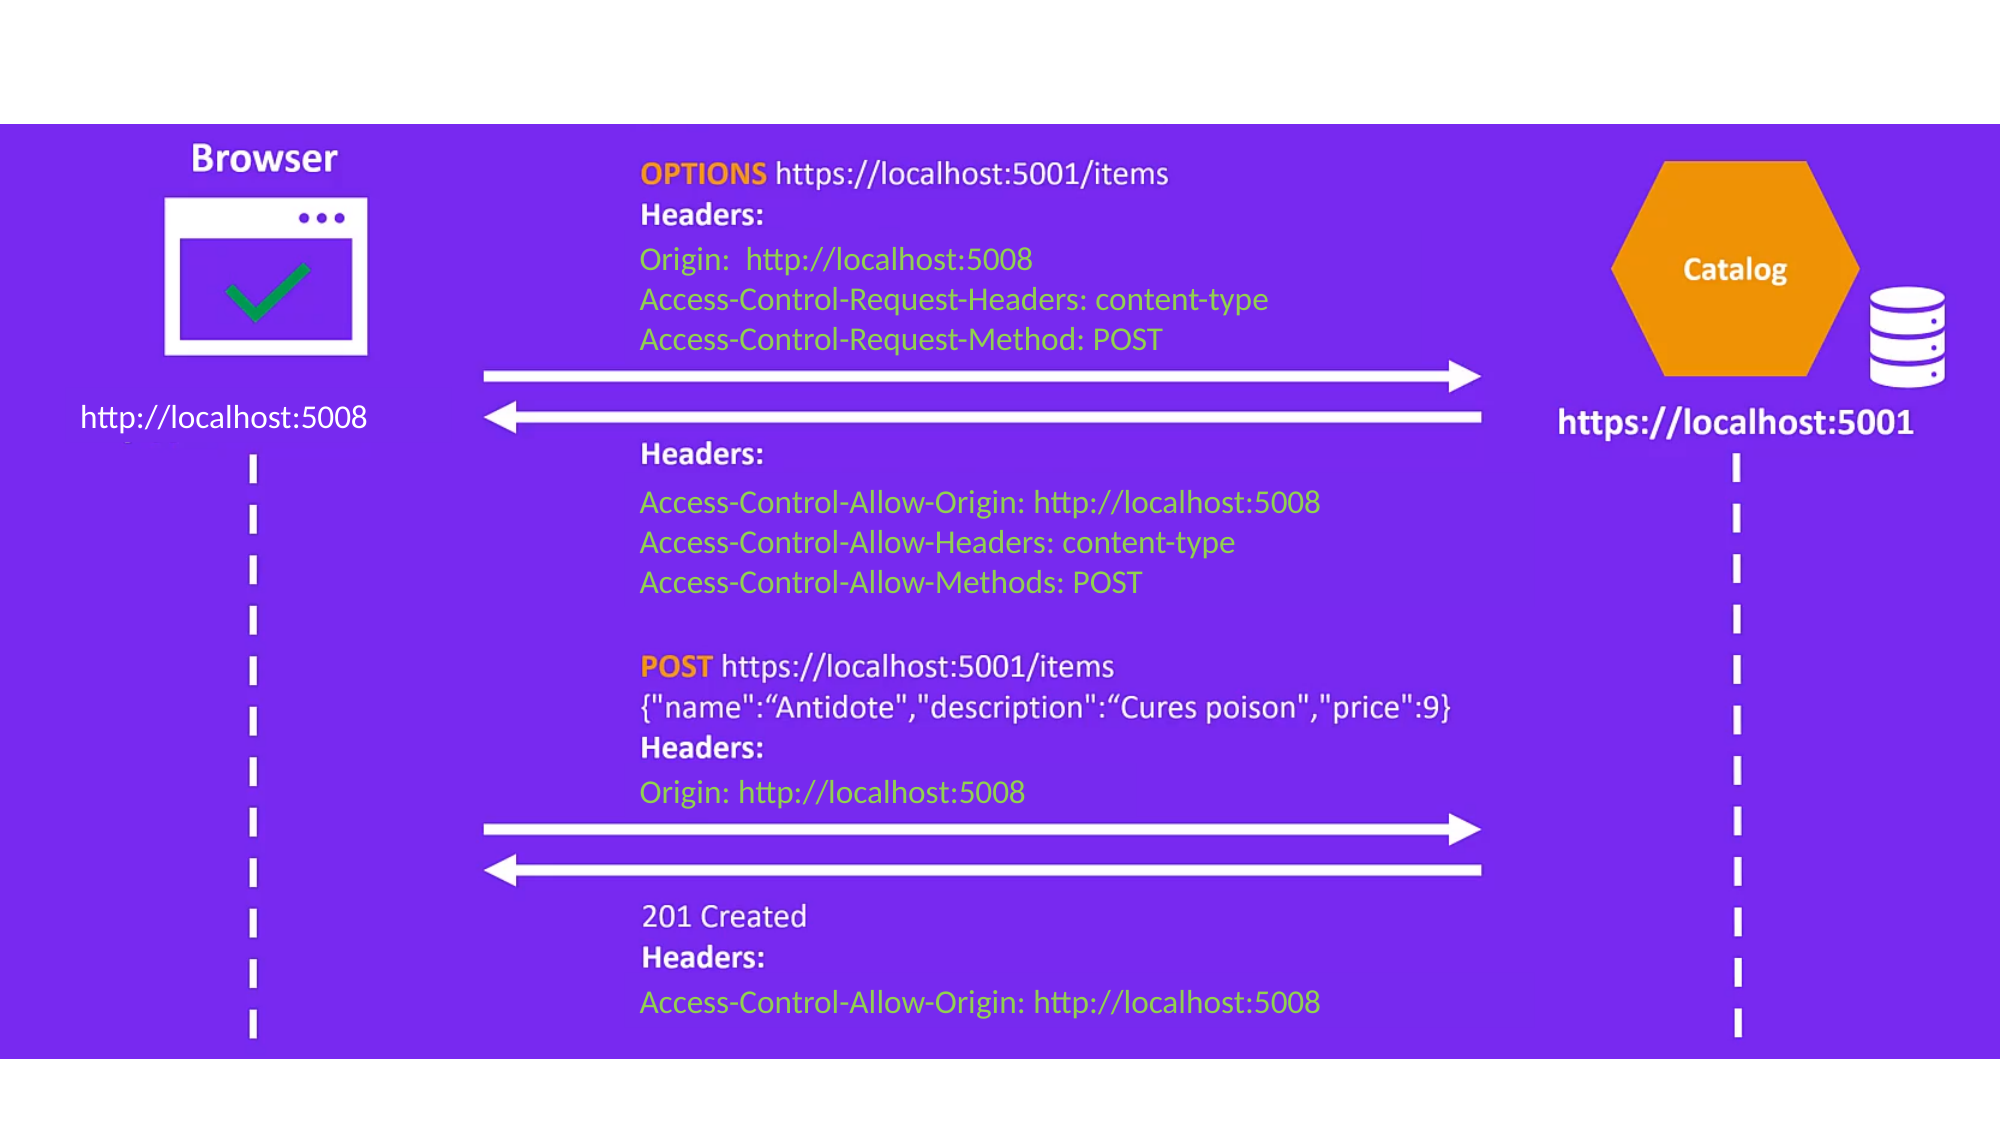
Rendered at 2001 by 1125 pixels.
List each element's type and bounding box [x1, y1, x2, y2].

picture [0, 124, 2000, 1059]
